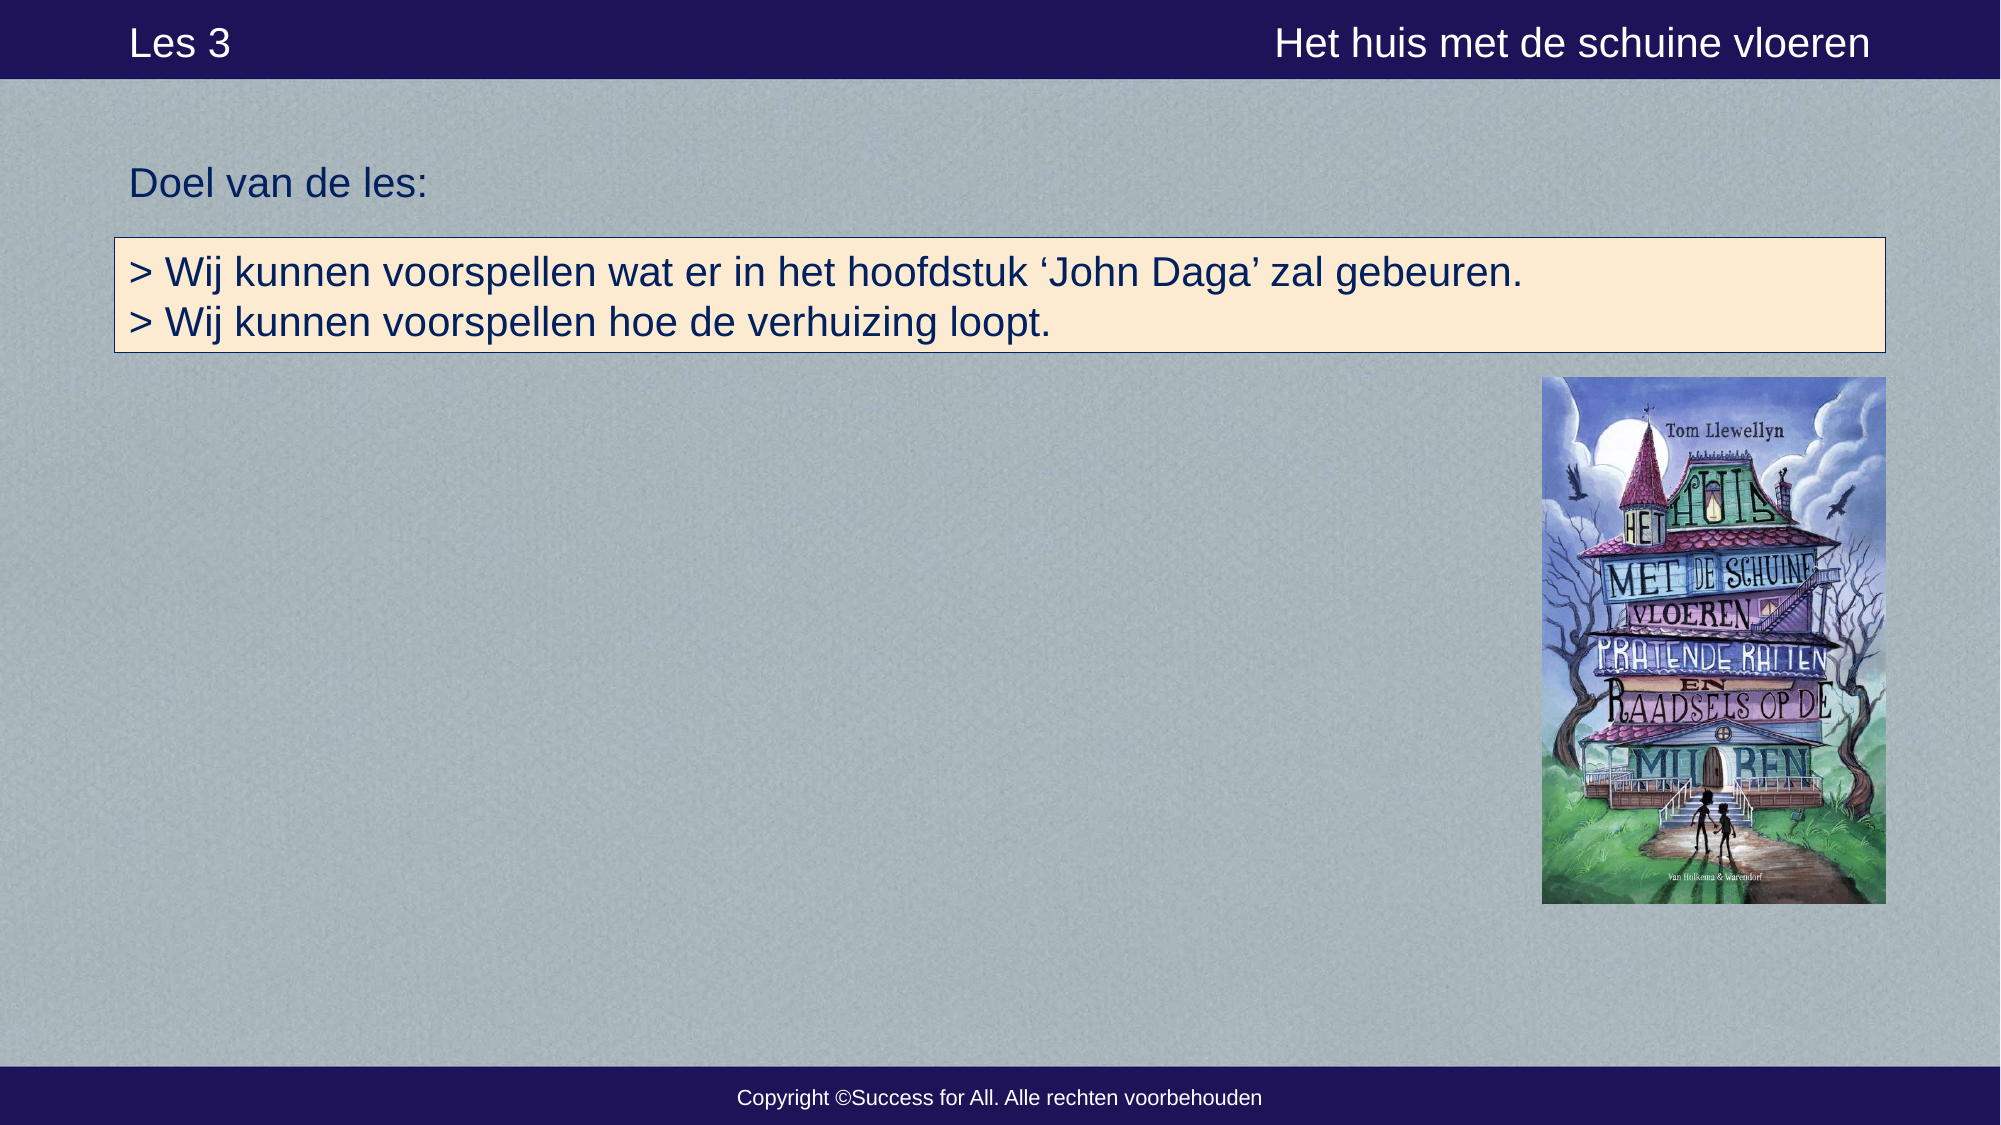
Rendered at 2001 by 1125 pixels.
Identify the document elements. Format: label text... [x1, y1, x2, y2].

text_box Het huis met de schuine vloeren [999, 8, 1886, 73]
text_box Doel van de les: [113, 148, 1635, 214]
text_box Les 3 [114, 8, 354, 73]
text_box > Wij kunnen voorspellen wat er in het hoofdstuk ‘John Daga’ zal gebeuren. > Wij kunnen voorspellen hoe de verhuizing loopt. [114, 237, 1886, 353]
picture [0, 0, 2001, 1125]
text_box Copyright ©Success for All. Alle rechten voorbehouden [0, 1076, 2000, 1125]
